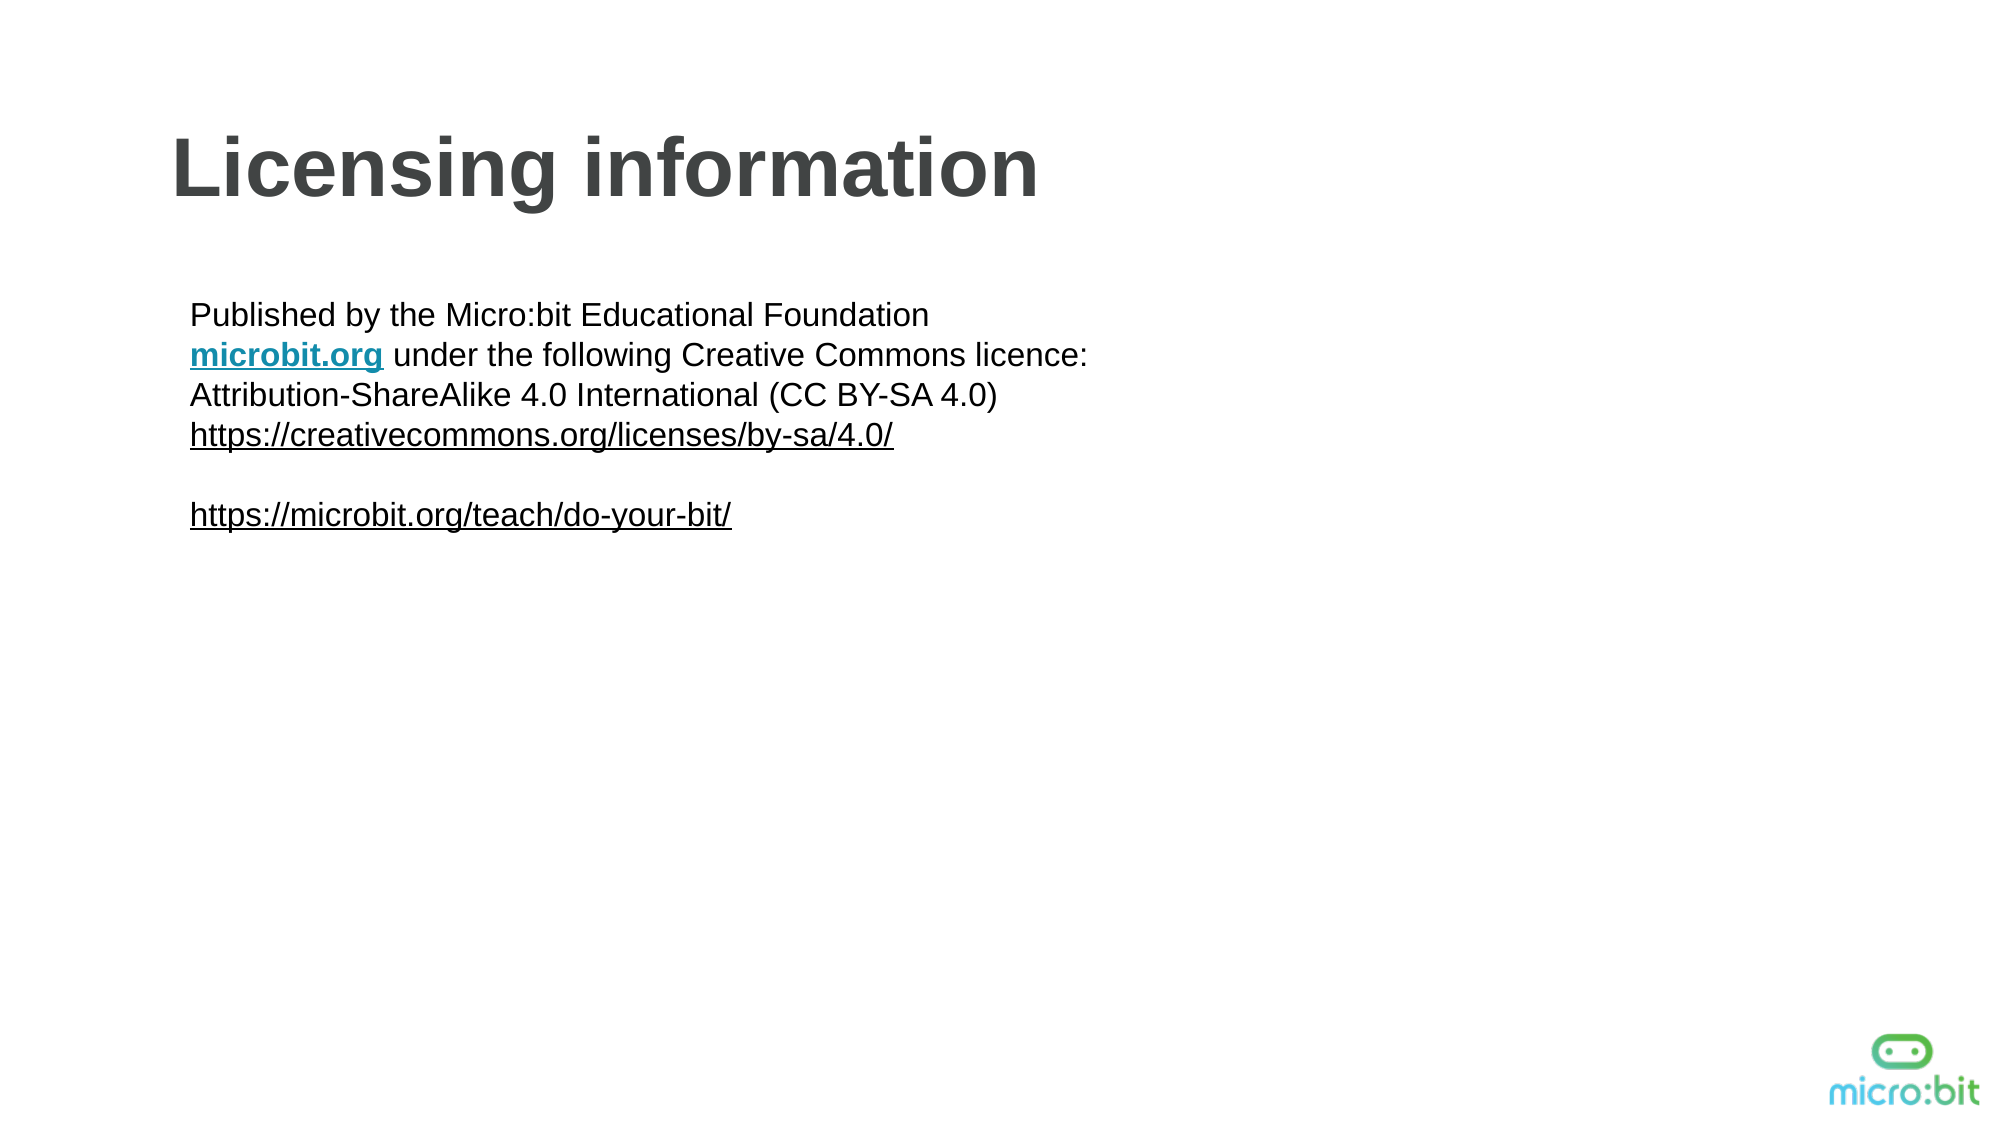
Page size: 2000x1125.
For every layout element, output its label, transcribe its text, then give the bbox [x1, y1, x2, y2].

text_box Licensing information Published by the Micro:bit Educational Foundation microbit.org under the following Creative Commons licence: Attribution-ShareAlike 4.0 International (CC BY-SA 4.0) https://creativecommons.org/licenses/by-sa/4.0/ https://microbit.org/teach/do-your-bit/ [156, 105, 1908, 929]
picture [1829, 1029, 1980, 1106]
